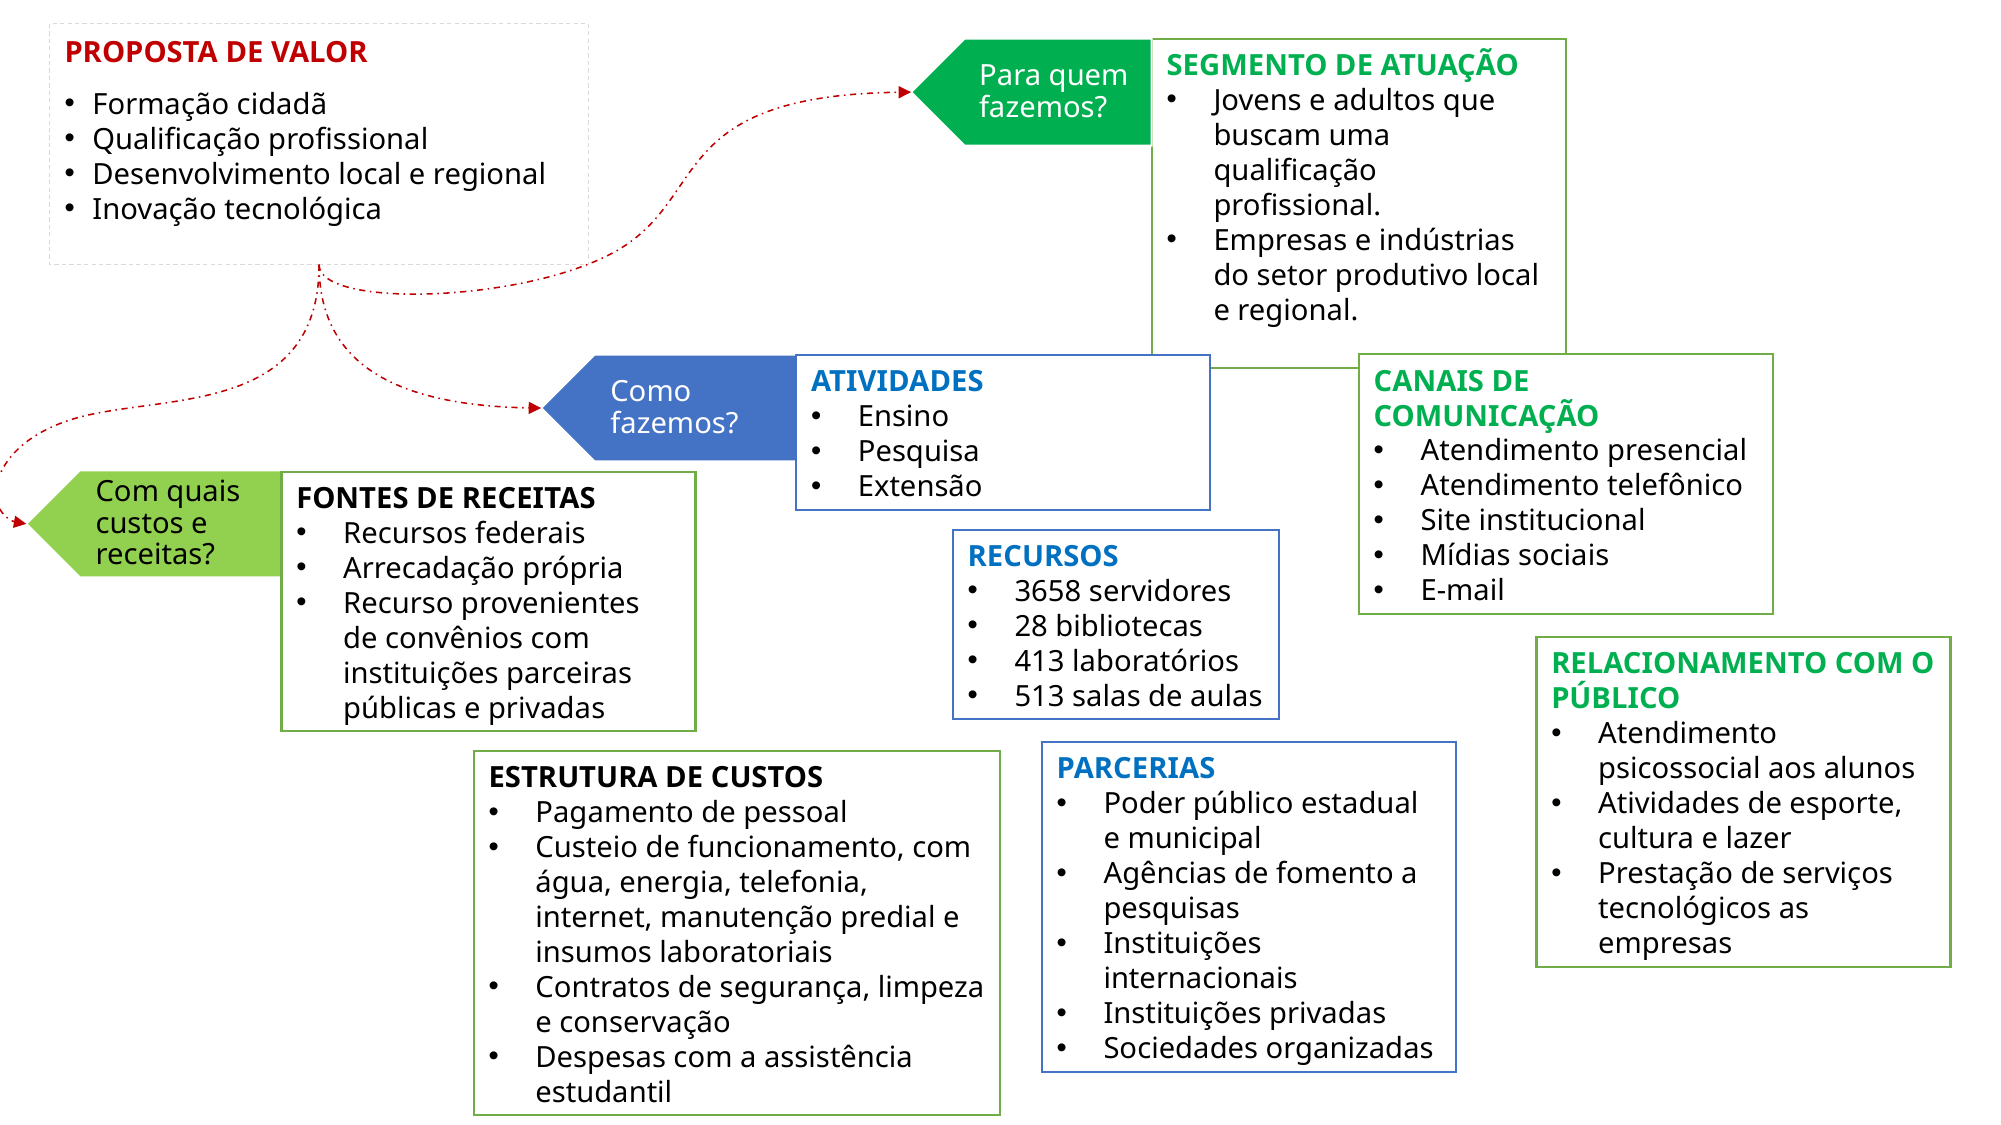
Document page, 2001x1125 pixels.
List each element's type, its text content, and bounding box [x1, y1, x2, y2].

text_box RECURSOS 3658 servidores 28 bibliotecas 413 laboratórios 513 salas de aulas [952, 529, 1280, 720]
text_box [910, 38, 1152, 146]
text_box RELACIONAMENTO COM O PÚBLICO Atendimento psicossocial aos alunos Atividades de esporte, cultura e lazer Prestação de serviços tecnológicos as empresas [1535, 636, 1952, 968]
text_box FONTES DE RECEITAS Recursos federais Arrecadação própria Recurso provenientes de convênios com instituições parceiras públicas e privadas [280, 471, 697, 732]
text_box ATIVIDADES Ensino Pesquisa Extensão [795, 354, 1211, 511]
text_box PARCERIAS Poder público estadual e municipal Agências de fomento a pesquisas Instituições internacionais Instituições privadas Sociedades organizadas [1041, 741, 1457, 1073]
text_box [26, 470, 282, 578]
text_box CANAIS DE COMUNICAÇÃO Atendimento presencial Atendimento telefônico Site institucional Mídias sociais E-mail [1358, 353, 1774, 615]
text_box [44, 249, 301, 543]
text_box ESTRUTURA DE CUSTOS Pagamento de pessoal Custeio de funcionamento, com água, energia, telefonia, internet, manutenção predial e insumos laboratoriais Contratos de segurança, limpeza e conservação Despesas com a assistência estudantil [473, 750, 1001, 1116]
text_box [703, 354, 797, 462]
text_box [527, 0, 703, 476]
text_box SEGMENTO DE ATUAÇÃO Jovens e adultos que buscam uma qualificação profissional. Empresas e indústrias do setor produtivo local e regional. [1151, 38, 1567, 369]
text_box PROPOSTA DE VALOR Formação cidadã Qualificação profissional Desenvolvimento local e regional Inovação tecnológica [49, 23, 527, 266]
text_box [359, 226, 501, 449]
